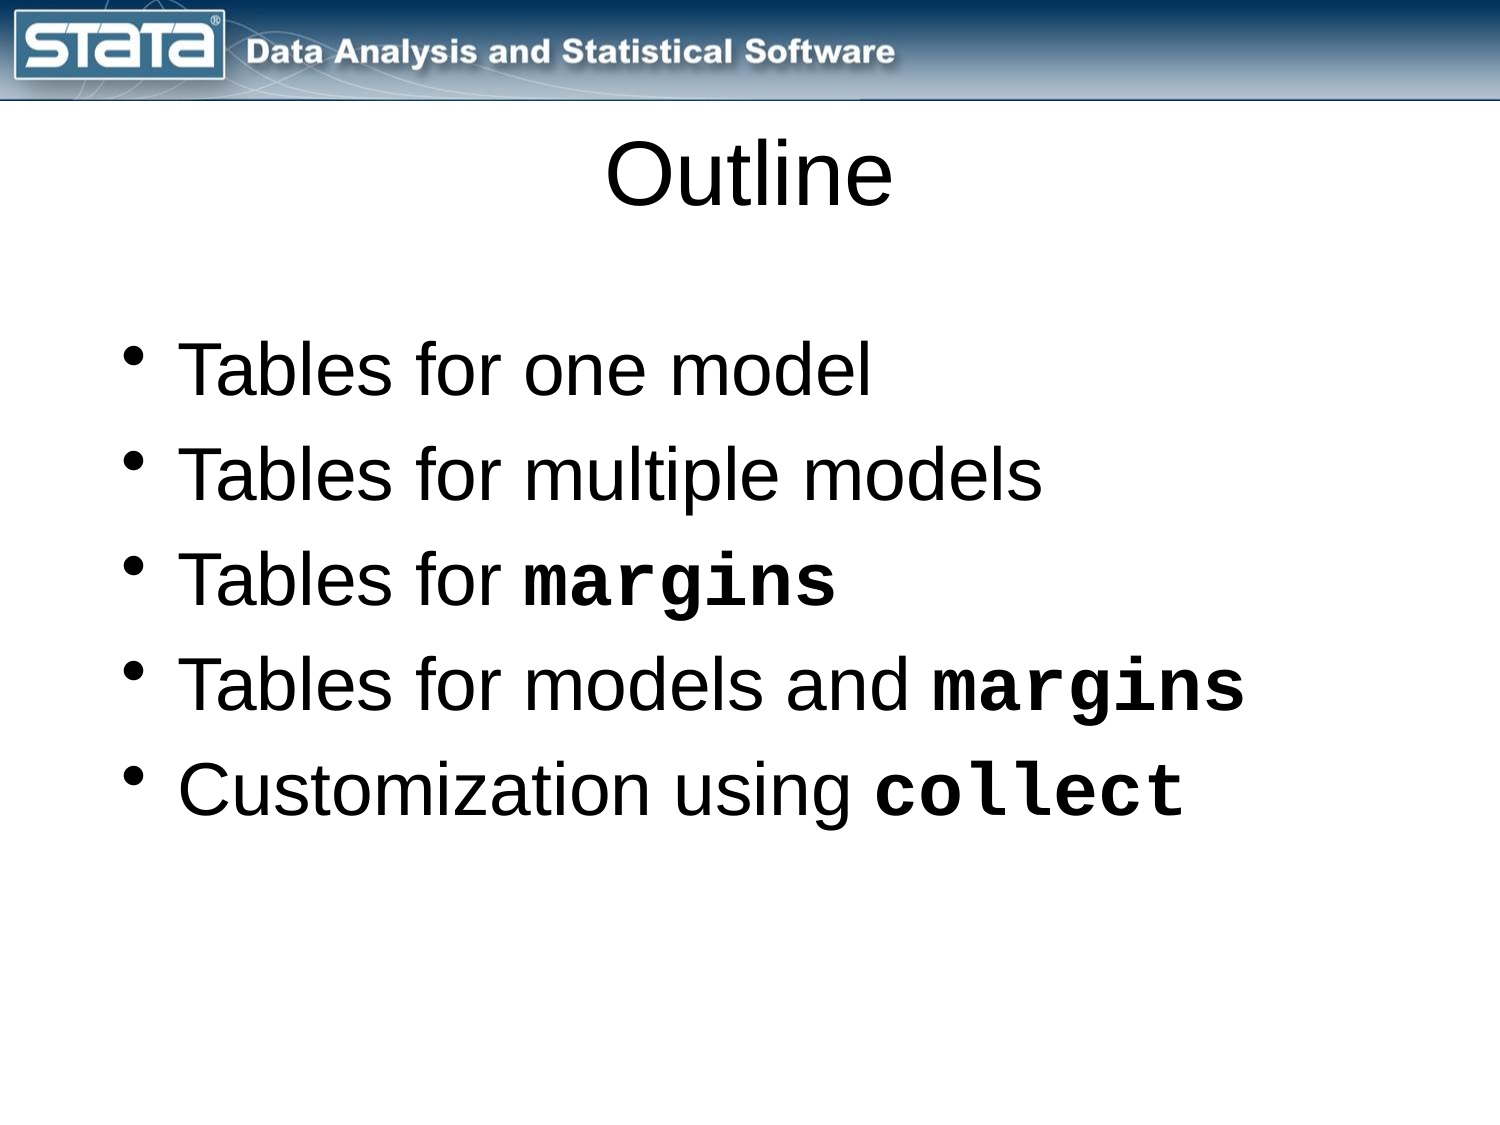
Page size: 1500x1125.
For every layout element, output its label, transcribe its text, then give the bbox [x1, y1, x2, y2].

title Outline [0, 108, 1500, 238]
picture [0, 0, 1500, 102]
list Tables for one model Tables for multiple models Tables for margins Tables for models and margins Customization using collect [106, 312, 1394, 1074]
